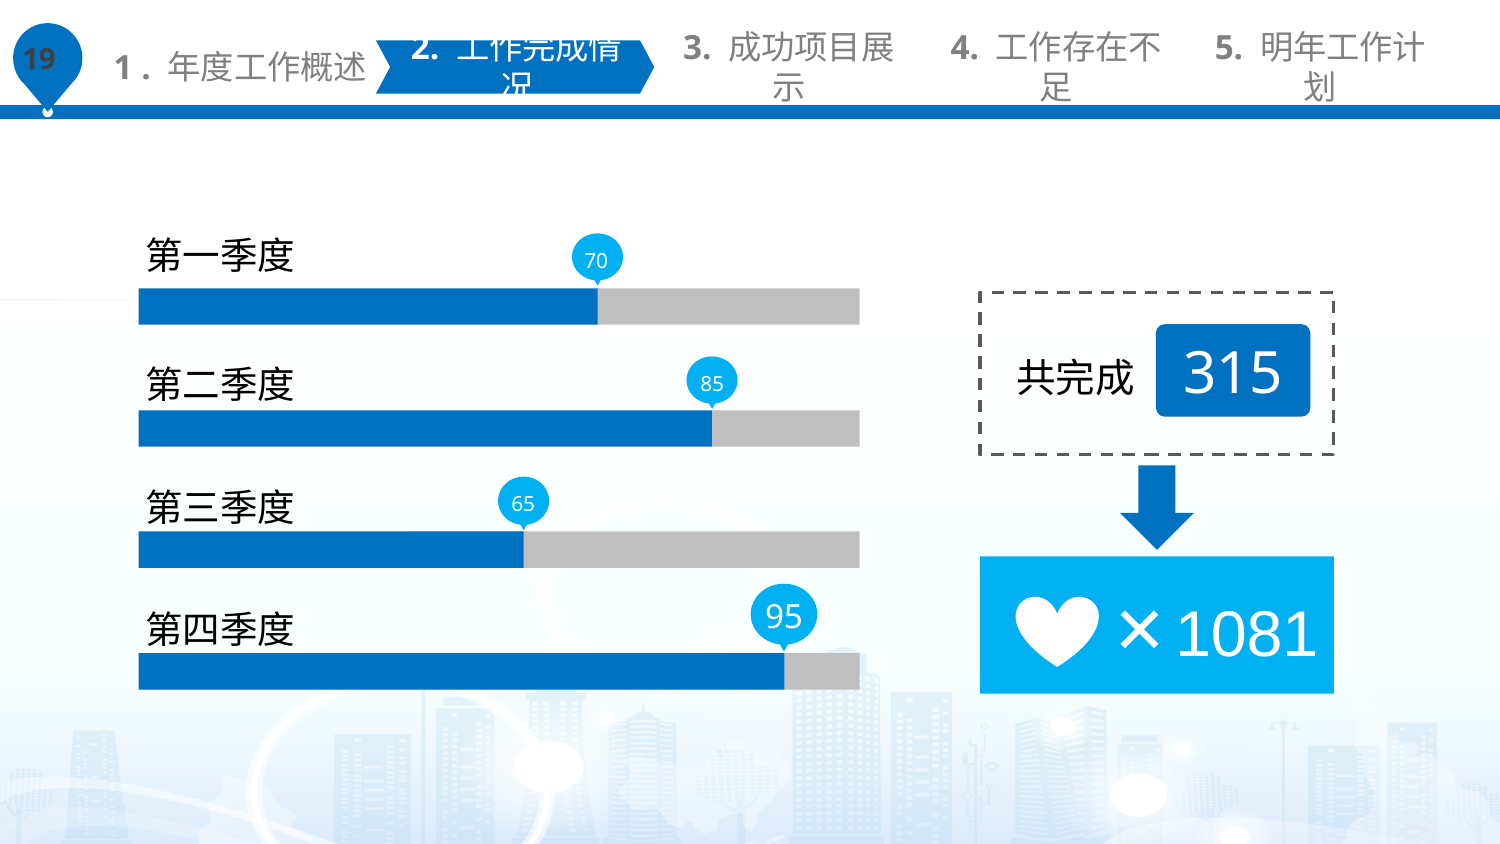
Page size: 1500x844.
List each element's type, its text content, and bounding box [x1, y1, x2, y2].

text_box [632, 38, 657, 96]
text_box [979, 556, 1341, 694]
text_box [130, 598, 860, 690]
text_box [685, 356, 749, 410]
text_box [130, 476, 860, 569]
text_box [495, 476, 551, 531]
picture [380, 55, 387, 79]
text_box 5. 明年工作计划 [1205, 26, 1436, 107]
text_box [374, 38, 401, 96]
text_box [1117, 463, 1196, 552]
text_box [0, 120, 1500, 844]
text_box 3. 成功项目展示 [673, 26, 905, 107]
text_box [130, 353, 860, 447]
picture [0, 0, 1500, 105]
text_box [749, 583, 824, 652]
text_box 2. 工作完成情况 [401, 26, 632, 107]
text_box 1 . 年度工作概述 [100, 46, 380, 87]
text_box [130, 224, 860, 326]
text_box 4. 工作存在不足 [941, 26, 1172, 107]
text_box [979, 292, 1335, 455]
